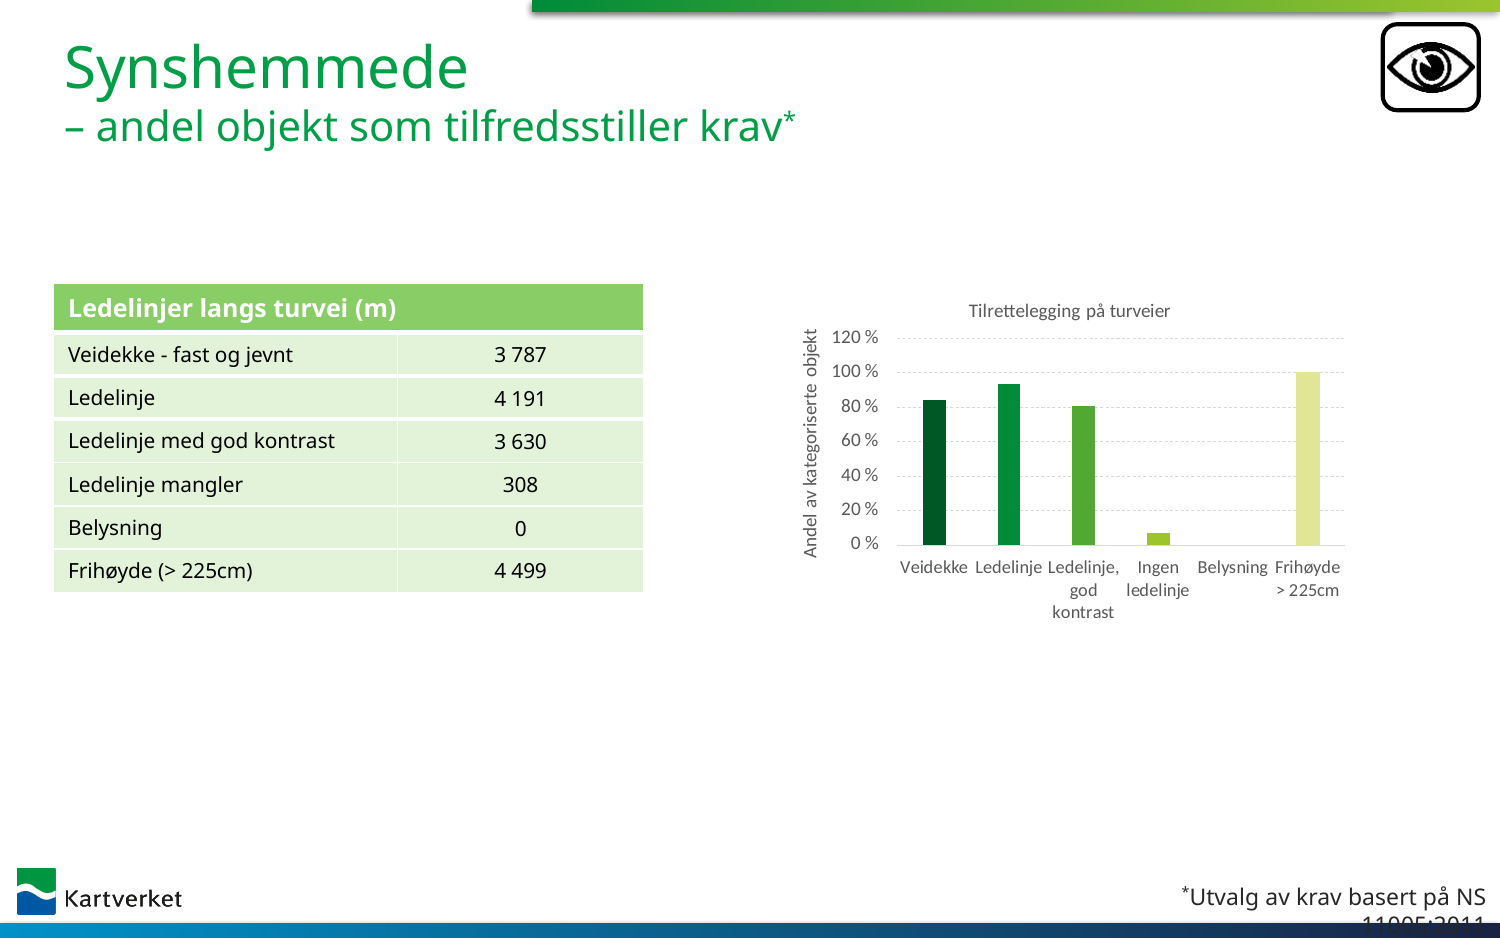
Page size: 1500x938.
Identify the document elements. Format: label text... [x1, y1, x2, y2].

table_header Ledelinjer langs turvei (m) [54, 284, 643, 330]
text_box *Utvalg av krav basert på NS 11005:2011 [1068, 873, 1500, 938]
table_cell 308 [398, 463, 643, 505]
table_cell Frihøyde (> 225cm) [54, 550, 397, 592]
table_cell 4 191 [398, 378, 643, 417]
table_cell 3 630 [398, 421, 643, 462]
table_cell 0 [398, 507, 643, 548]
table_cell 4 499 [398, 550, 643, 592]
table_cell Ledelinje mangler [54, 463, 397, 505]
table_cell Veidekke - fast og jevnt [54, 335, 397, 374]
picture [791, 291, 1348, 630]
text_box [1382, 24, 1480, 111]
table_cell 3 787 [398, 335, 643, 374]
table_cell Ledelinje [54, 378, 397, 417]
table_cell Ledelinje med god kontrast [54, 421, 397, 462]
text_box Synshemmede – andel objekt som tilfredsstiller krav* [49, 24, 1431, 158]
table_cell Belysning [54, 507, 397, 548]
